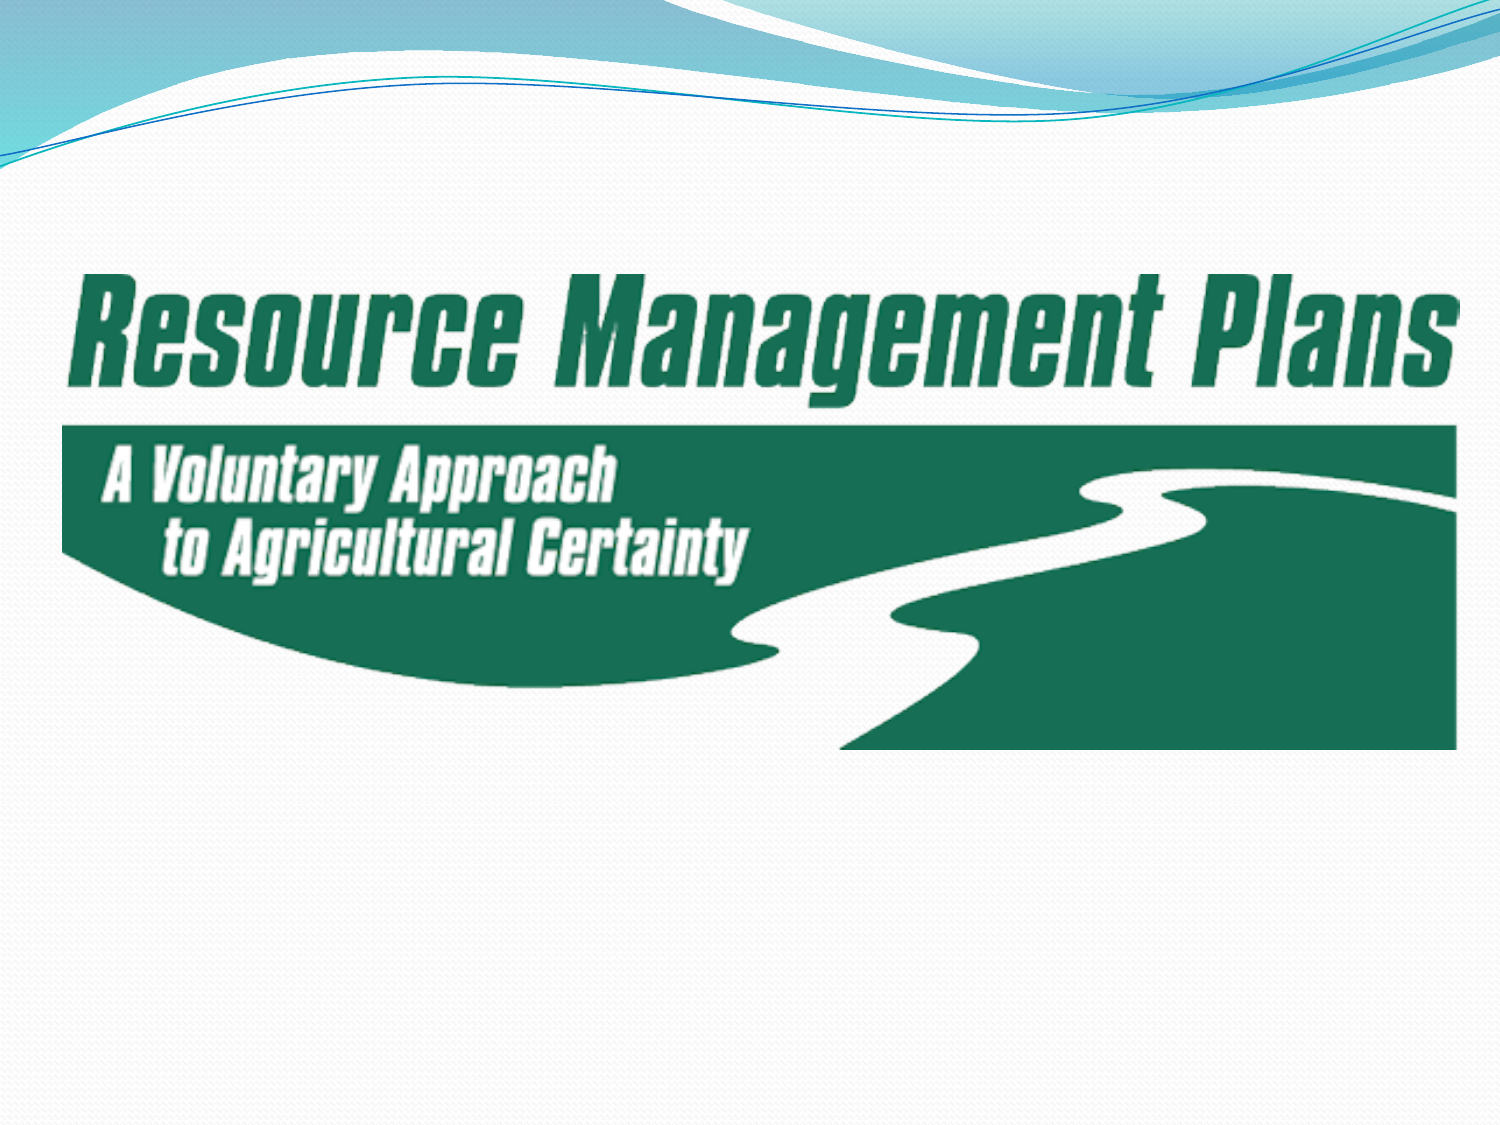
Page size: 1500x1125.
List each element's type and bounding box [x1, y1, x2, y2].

list [62, 274, 1460, 751]
